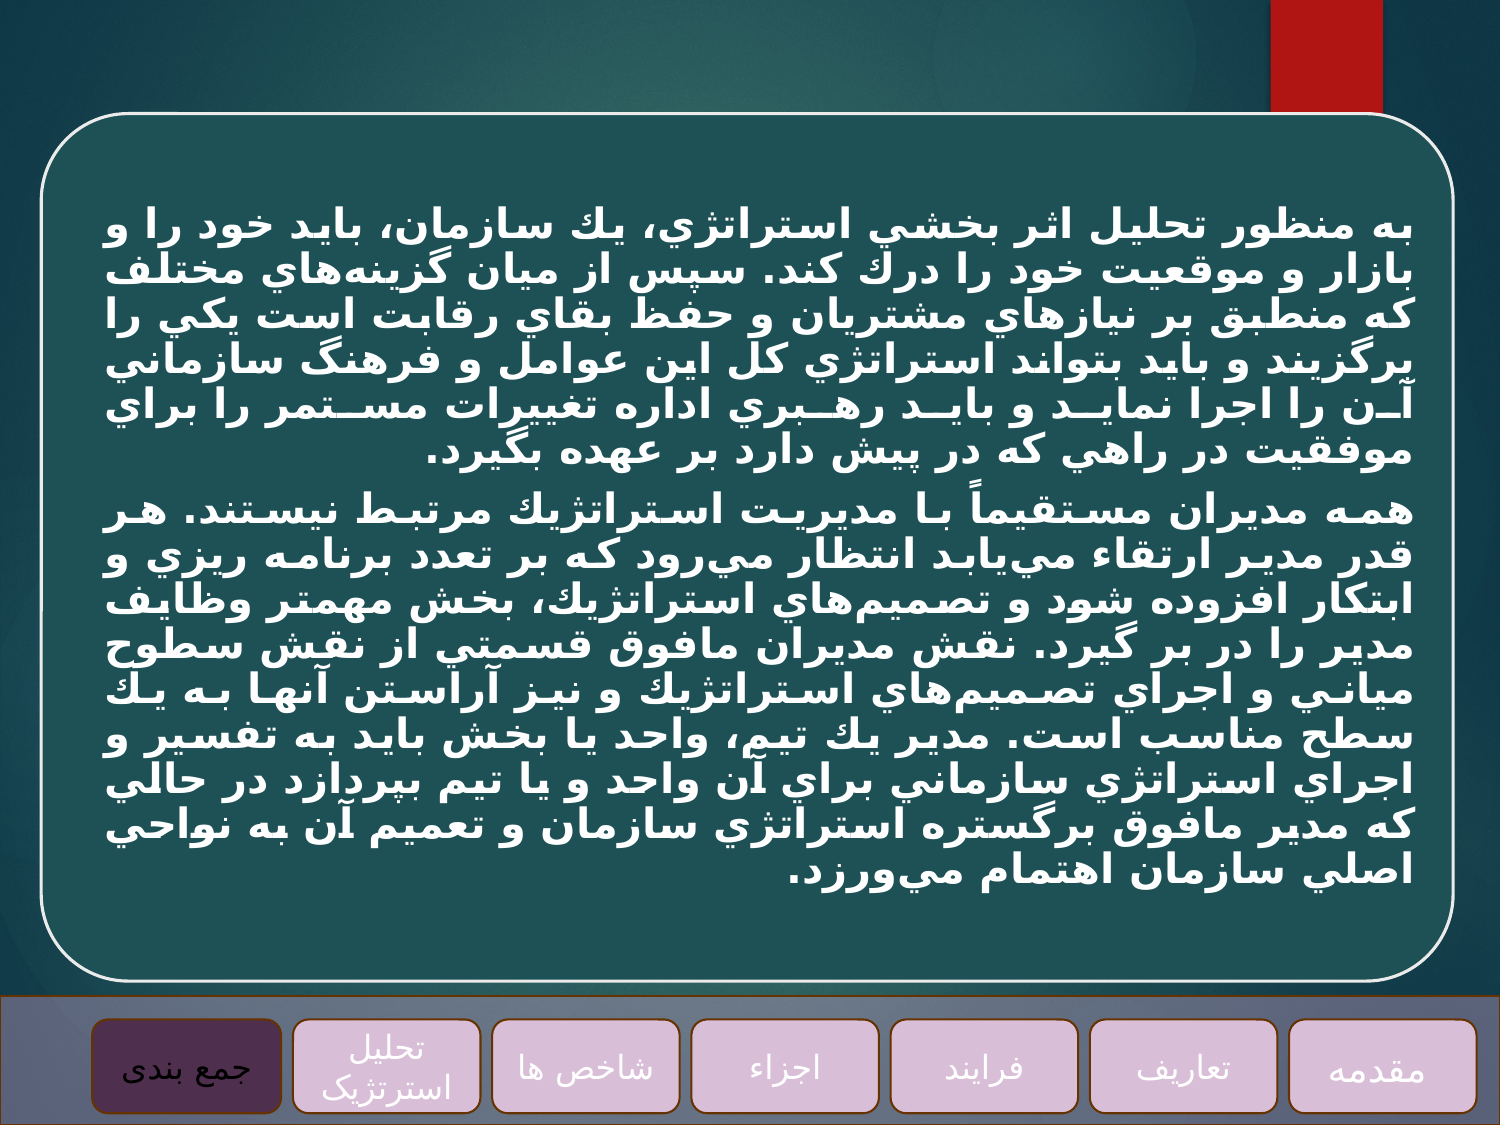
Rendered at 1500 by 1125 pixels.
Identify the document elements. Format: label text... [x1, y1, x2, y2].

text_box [1288, 1019, 1477, 1114]
text_box جمع بندی [90, 1017, 283, 1115]
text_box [40, 113, 1454, 982]
text_box تحلیل استرتژیک [291, 1017, 483, 1115]
text_box فرایند [888, 1017, 1080, 1115]
text_box اجزاء [689, 1017, 881, 1115]
text_box تعاریف [1088, 1017, 1279, 1115]
text_box شاخص ها [490, 1017, 682, 1115]
text_box [0, 995, 1500, 1125]
